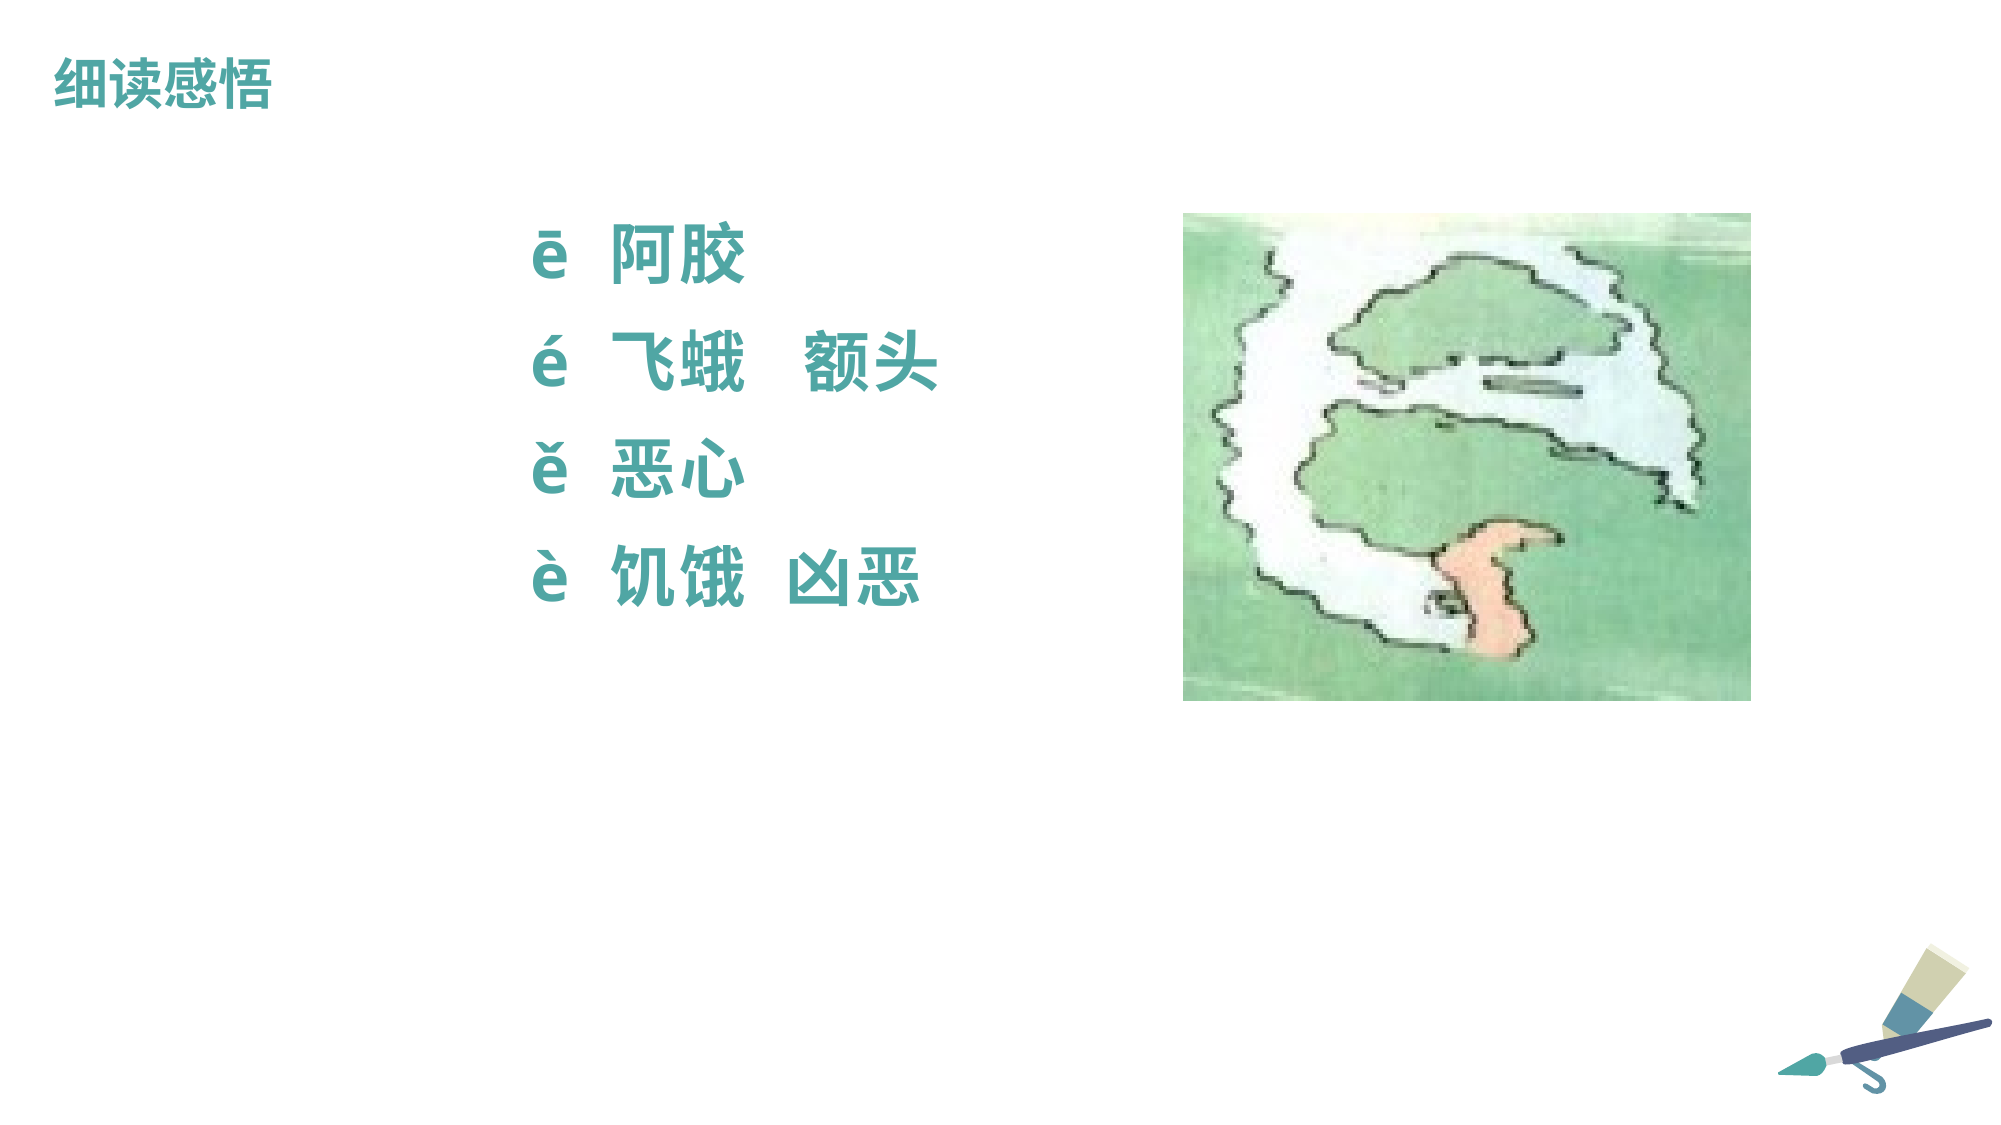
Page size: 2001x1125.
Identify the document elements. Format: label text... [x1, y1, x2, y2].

list ē 阿胶 é 飞蛾 额头 ě 恶心 è 饥饿 凶恶 [515, 213, 1786, 912]
text_box 细读感悟 [38, 42, 289, 124]
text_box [1811, 945, 1974, 1125]
picture [1183, 213, 1751, 701]
